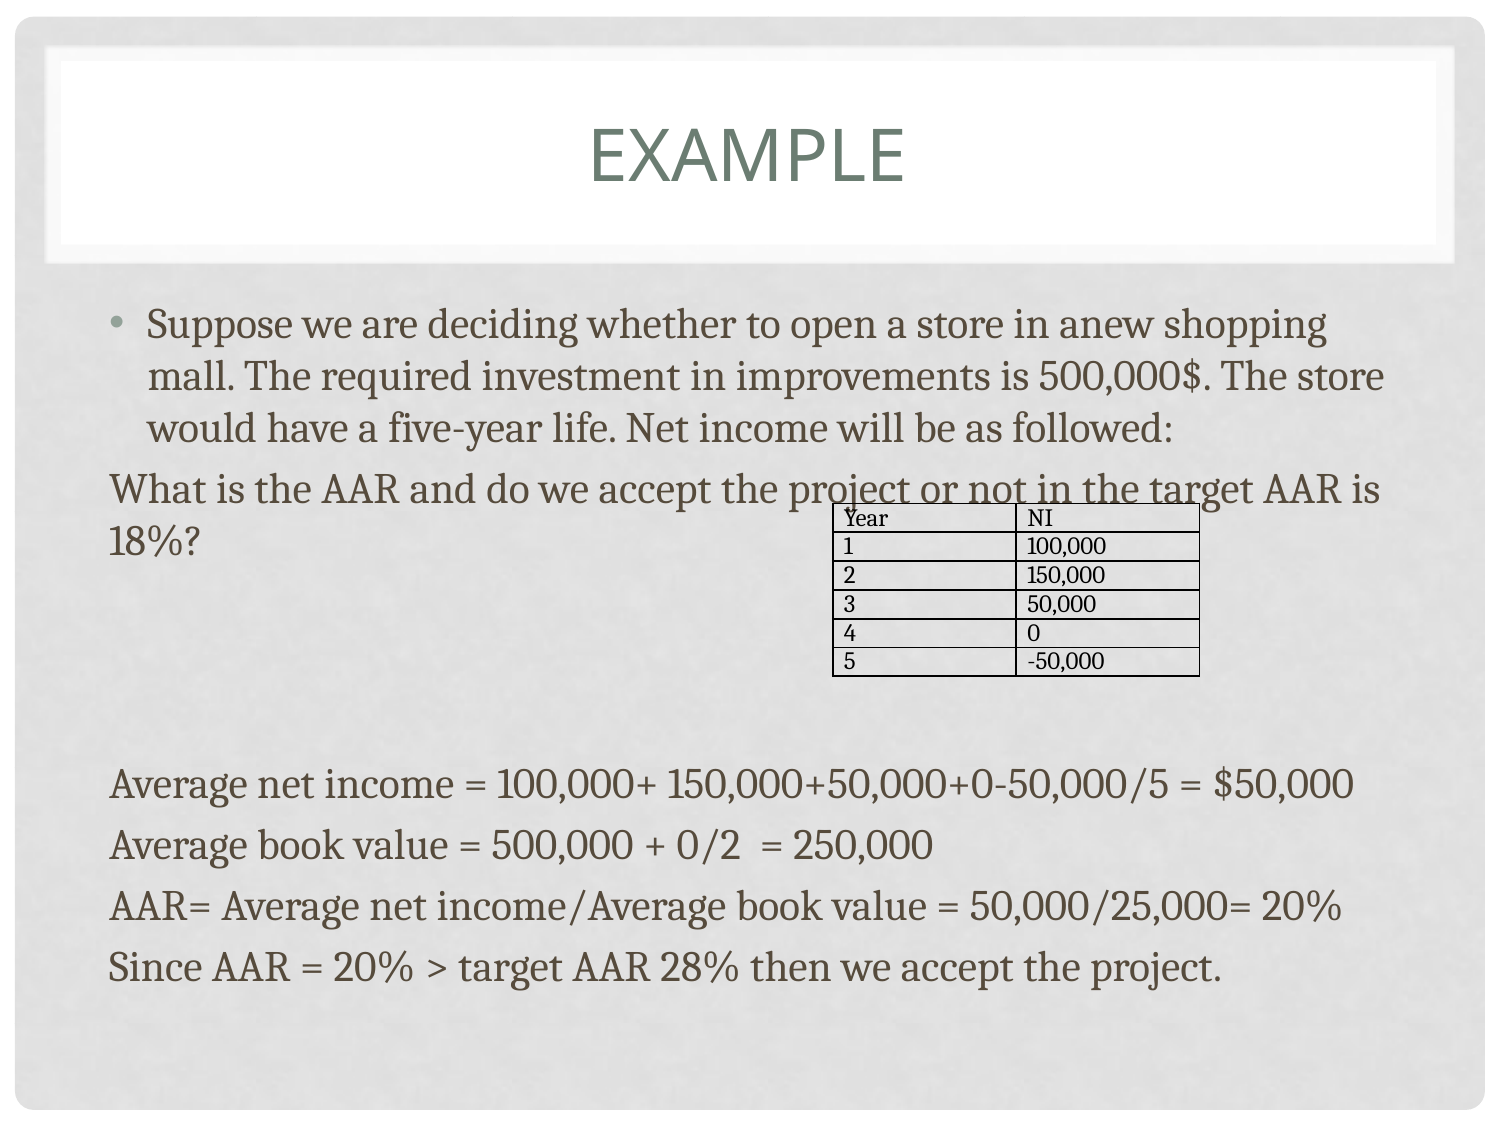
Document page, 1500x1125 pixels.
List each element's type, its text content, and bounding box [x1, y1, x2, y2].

table_cell 50,000 [1017, 591, 1199, 618]
table_cell 1 [834, 533, 1015, 560]
table_cell 5 [834, 648, 1015, 675]
table_cell 100,000 [1017, 533, 1199, 560]
table_cell 0 [1017, 620, 1199, 647]
table_header NI [1017, 504, 1199, 531]
title example [69, 66, 1425, 238]
table_cell -50,000 [1017, 648, 1199, 675]
table_cell 3 [834, 591, 1015, 618]
table_cell 2 [834, 562, 1015, 589]
table_header Year [834, 504, 1015, 531]
table_cell 4 [834, 620, 1015, 647]
table_cell 150,000 [1017, 562, 1199, 589]
list Suppose we are deciding whether to open a store in anew shopping mall. The required investment in improvements is 500,000$. The store would have a five-year life. Net income will be as followed: What is the AAR and do we accept the project or not in the target AAR is 18%? Average net income = 100,000+ 150,000+50,000+0-50,000/5 = $50,000 Average book value = 500,000 + 0/2 = 250,000 AAR= Average net income/Average book value = 50,000/25,000= 20% Since AAR = 20% > target AAR 28% then we accept the project. [75, 287, 1425, 1005]
